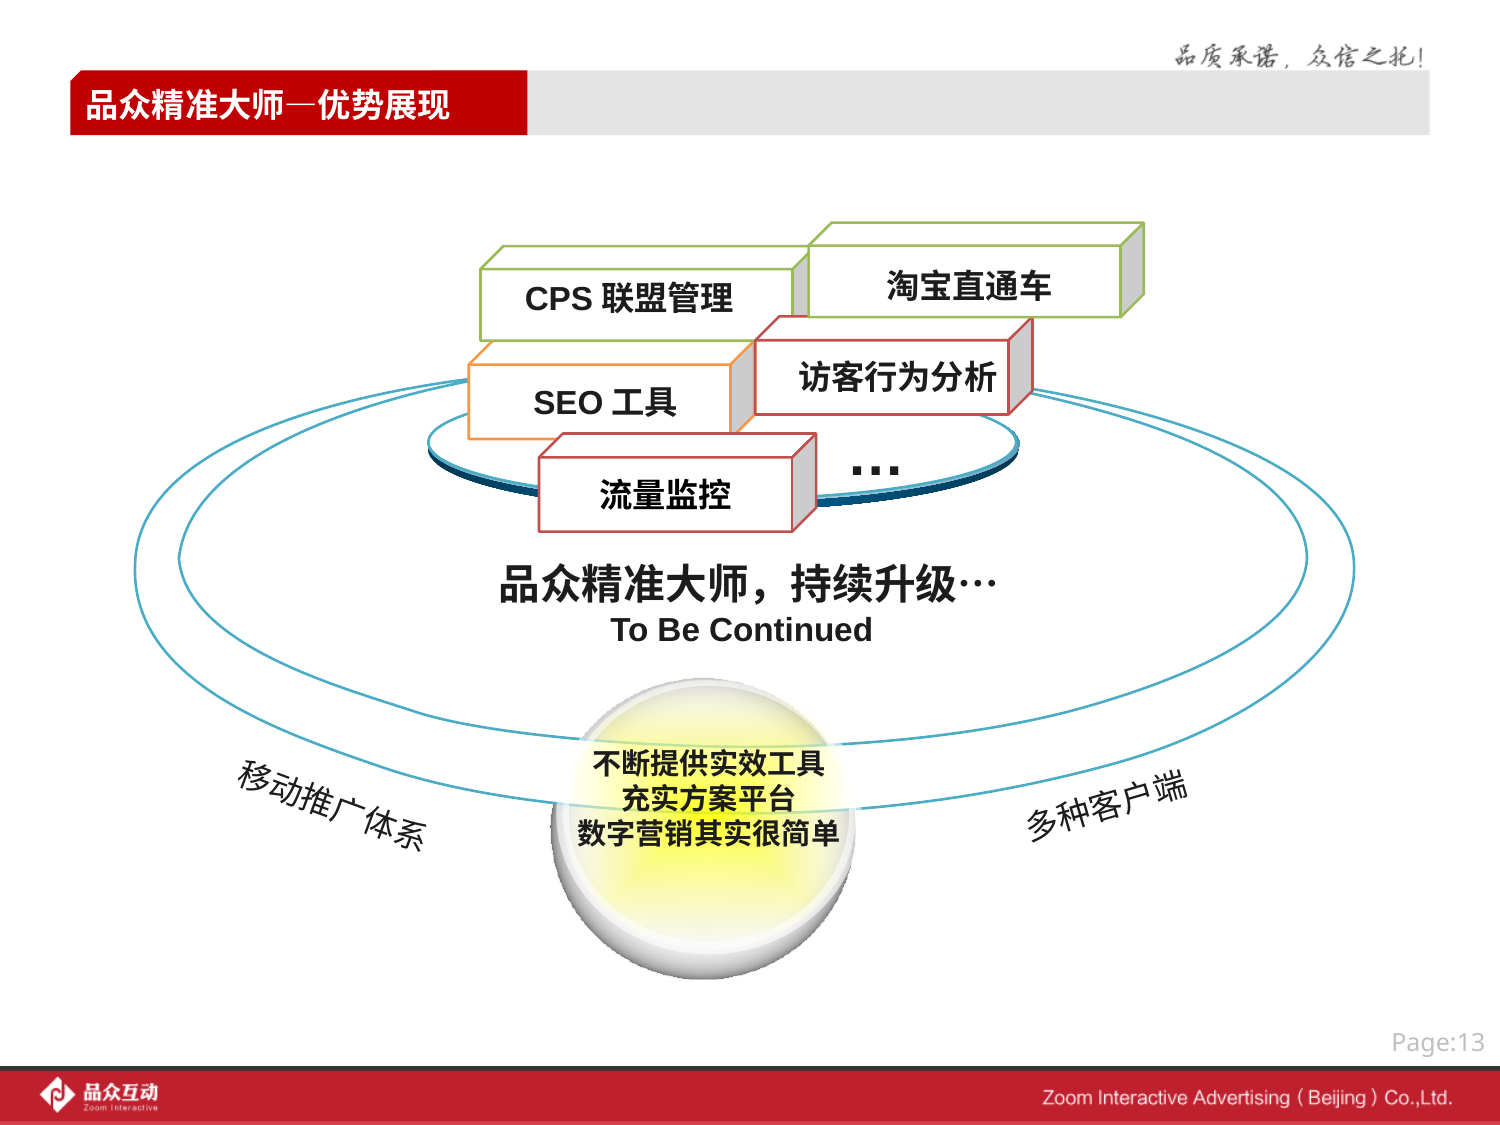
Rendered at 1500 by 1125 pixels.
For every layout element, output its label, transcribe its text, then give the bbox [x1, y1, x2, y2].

title 品众精准大师—优势展现 [70, 56, 856, 153]
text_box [128, 222, 1361, 981]
picture [0, 1066, 1500, 1125]
picture [1171, 38, 1430, 71]
